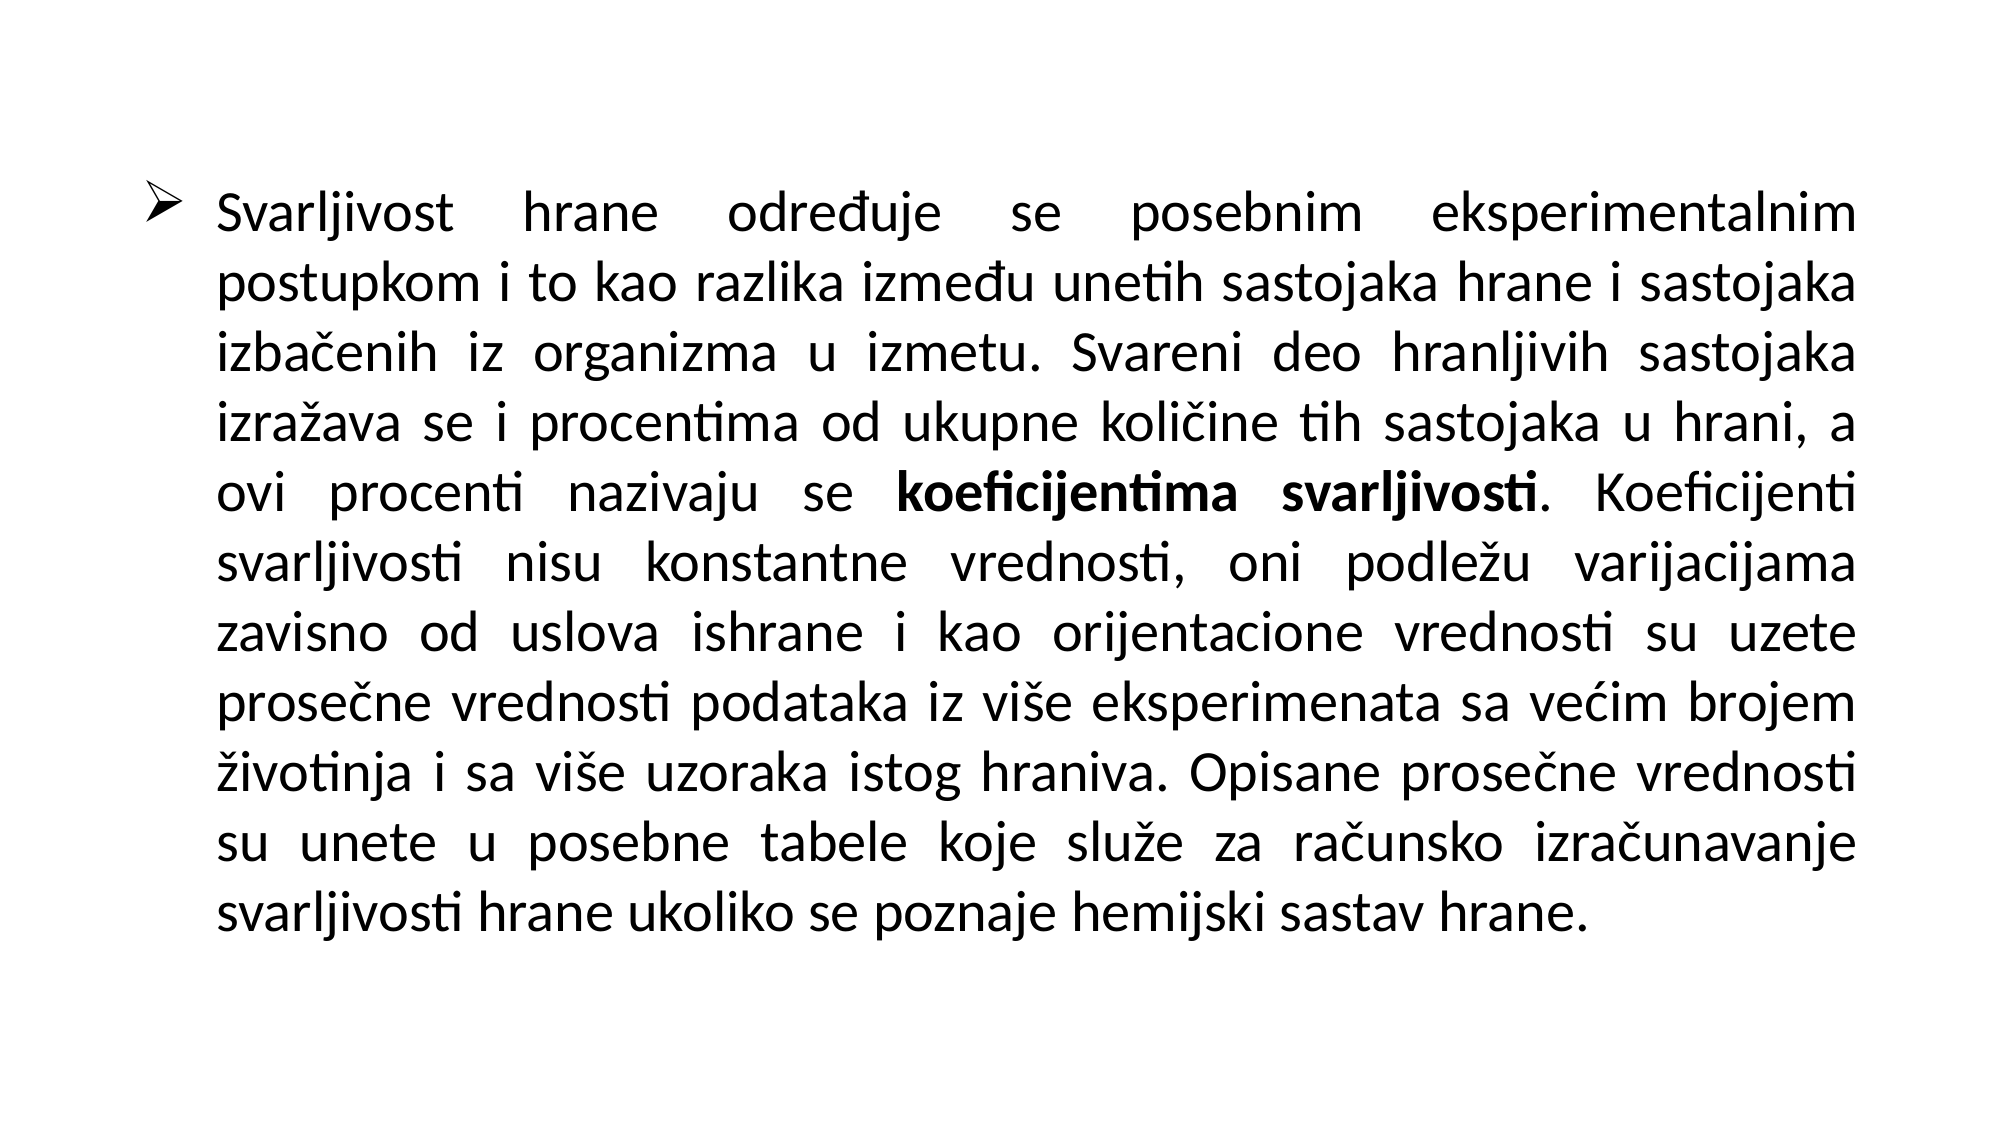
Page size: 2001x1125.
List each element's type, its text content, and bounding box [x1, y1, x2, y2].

text_box Svarljivost hrane određuje se posebnim eksperimentalnim postupkom i to kao razlika između unetih sastojaka hrane i sastojaka izbačenih iz organizma u izmetu. Svareni deo hranljivih sastojaka izražava se i procentima od ukupne količine tih sastojaka u hrani, a ovi procenti nazivaju se koeficijentima svarljivosti. Koeficijenti svarljivosti nisu konstantne vrednosti, oni podležu varijacijama zavisno od uslova ishrane i kao orijentacione vrednosti su uzete prosečne vrednosti podataka iz više eksperimenata sa većim brojem životinja i sa više uzoraka istog hraniva. Opisane prosečne vrednosti su unete u posebne tabele koje služe za računsko izračunavanje svarljivosti hrane ukoliko se poznaje hemijski sastav hrane. [126, 166, 1874, 951]
